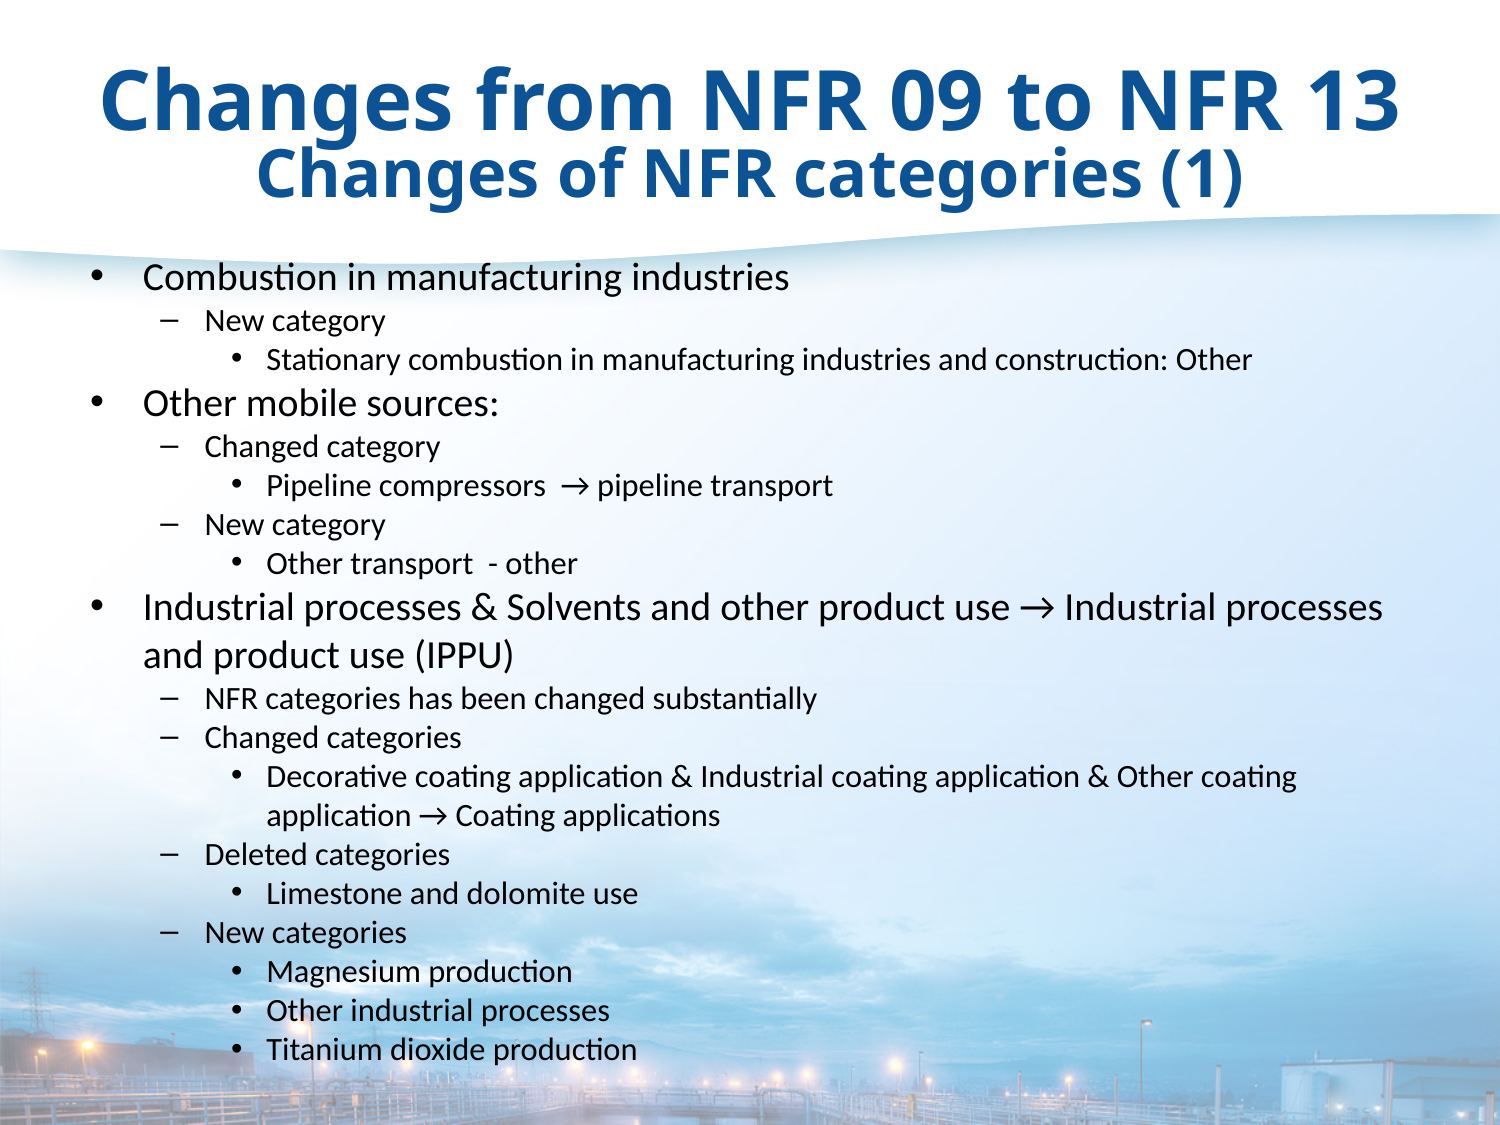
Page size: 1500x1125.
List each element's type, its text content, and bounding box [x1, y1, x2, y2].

list Combustion in manufacturing industries New category Stationary combustion in manufacturing industries and construction: Other Other mobile sources: Changed category Pipeline compressors → pipeline transport New category Other transport - other Industrial processes & Solvents and other product use → Industrial processes and product use (IPPU) NFR categories has been changed substantially Changed categories Decorative coating application & Industrial coating application & Other coating application → Coating applications Deleted categories Limestone and dolomite use New categories Magnesium production Other industrial processes Titanium dioxide production [75, 243, 1425, 1083]
picture [0, 215, 1500, 1125]
title Changes from NFR 09 to NFR 13 Changes of NFR categories (1) [75, 45, 1425, 233]
